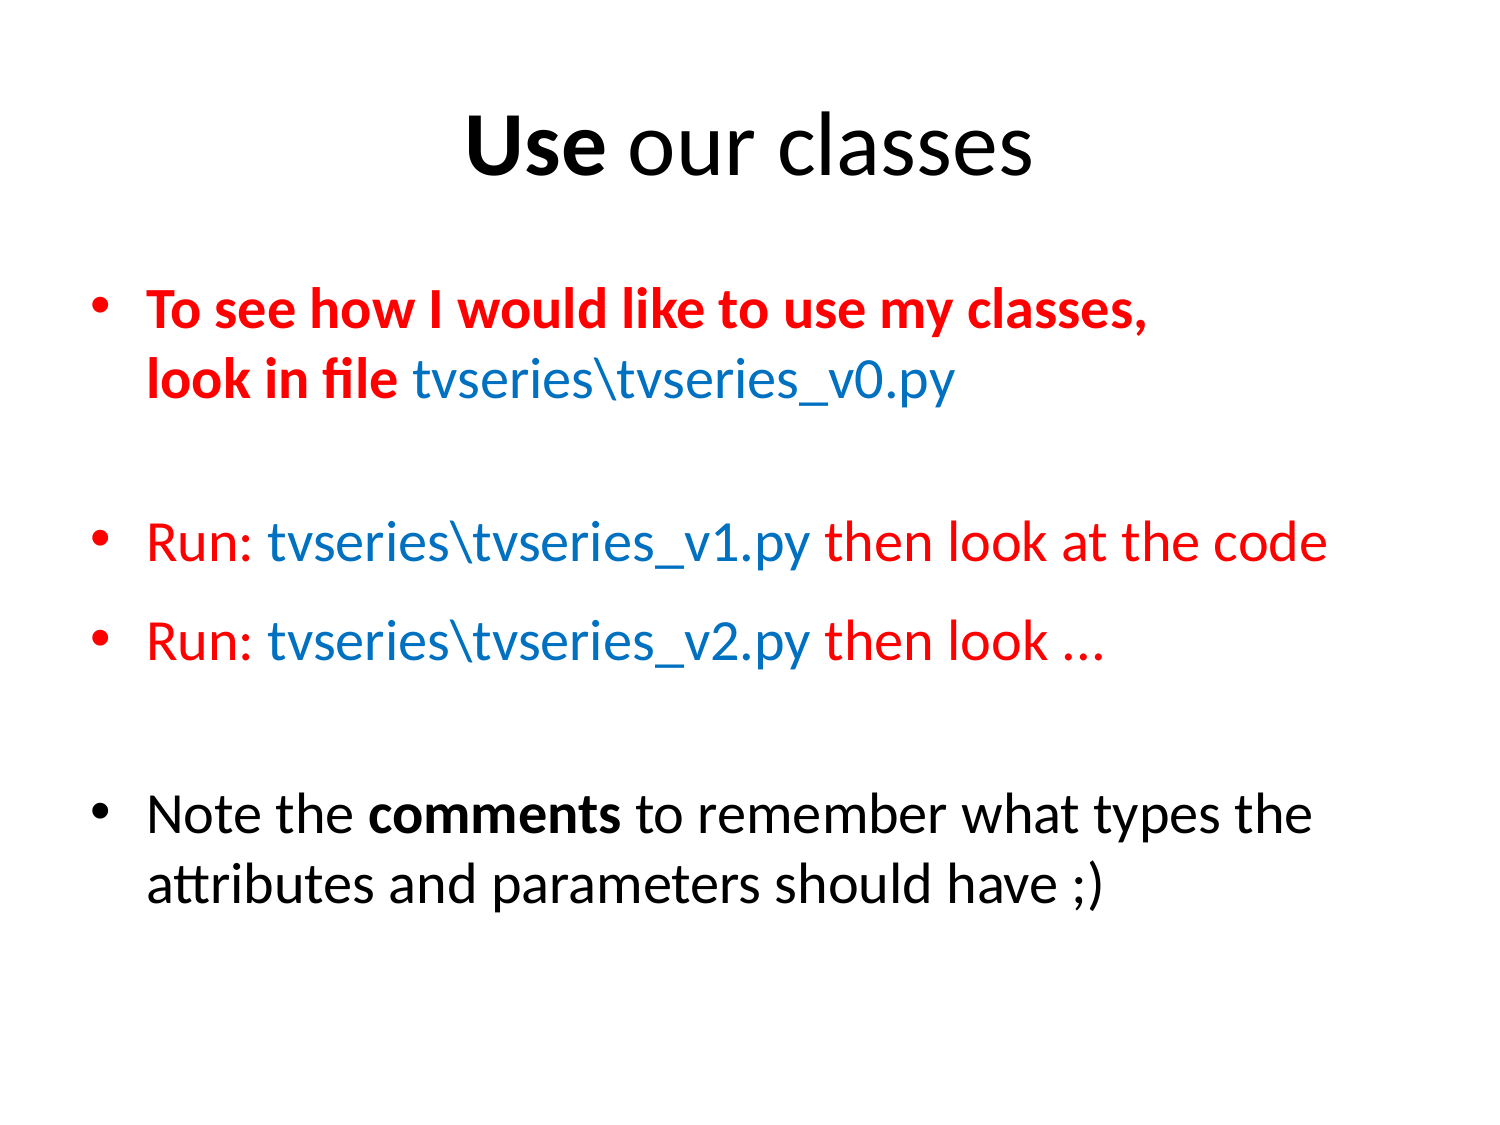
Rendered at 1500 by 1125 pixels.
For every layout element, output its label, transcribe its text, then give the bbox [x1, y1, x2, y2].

list To see how I would like to use my classes, look in file tvseries\tvseries_v0.py Run: tvseries\tvseries_v1.py then look at the code Run: tvseries\tvseries_v2.py then look ... Note the comments to remember what types the attributes and parameters should have ;) [75, 262, 1425, 1005]
title Use our classes [75, 45, 1425, 233]
